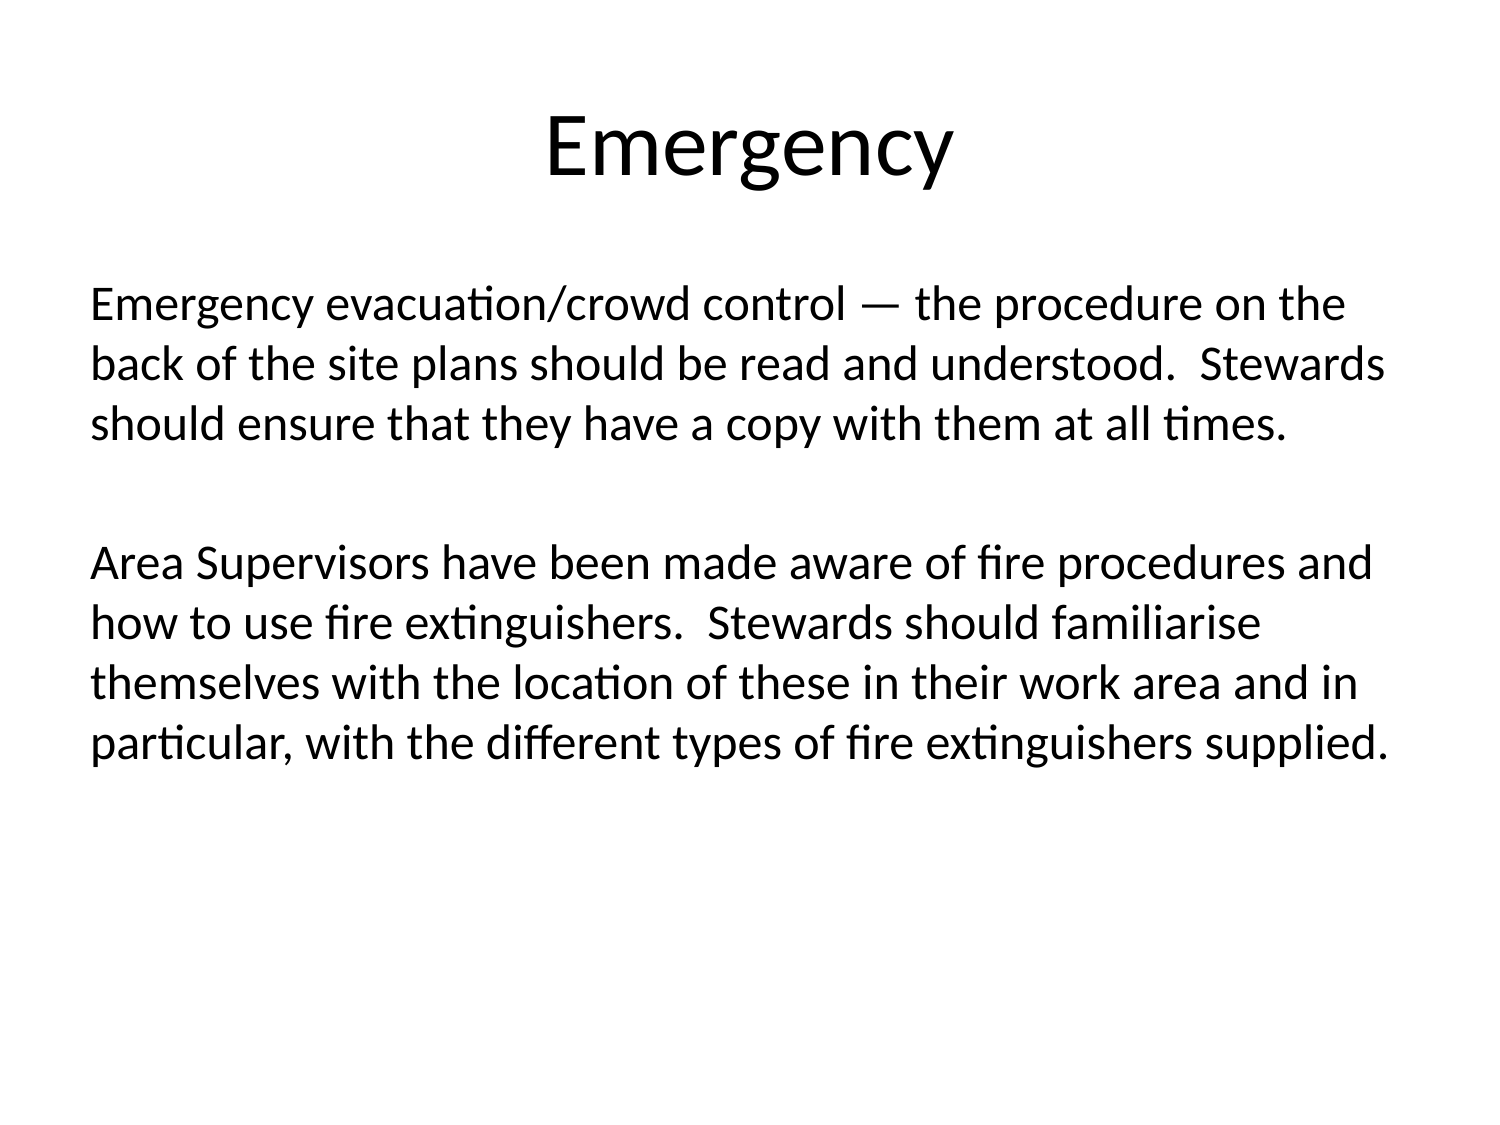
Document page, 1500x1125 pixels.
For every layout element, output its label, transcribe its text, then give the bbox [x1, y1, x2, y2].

title Emergency [75, 45, 1425, 233]
list Emergency evacuation/crowd control — the procedure on the back of the site plans should be read and understood. Stewards should ensure that they have a copy with them at all times. Area Supervisors have been made aware of fire procedures and how to use fire extinguishers. Stewards should familiarise themselves with the location of these in their work area and in particular, with the different types of fire extinguishers supplied. [75, 262, 1425, 1005]
